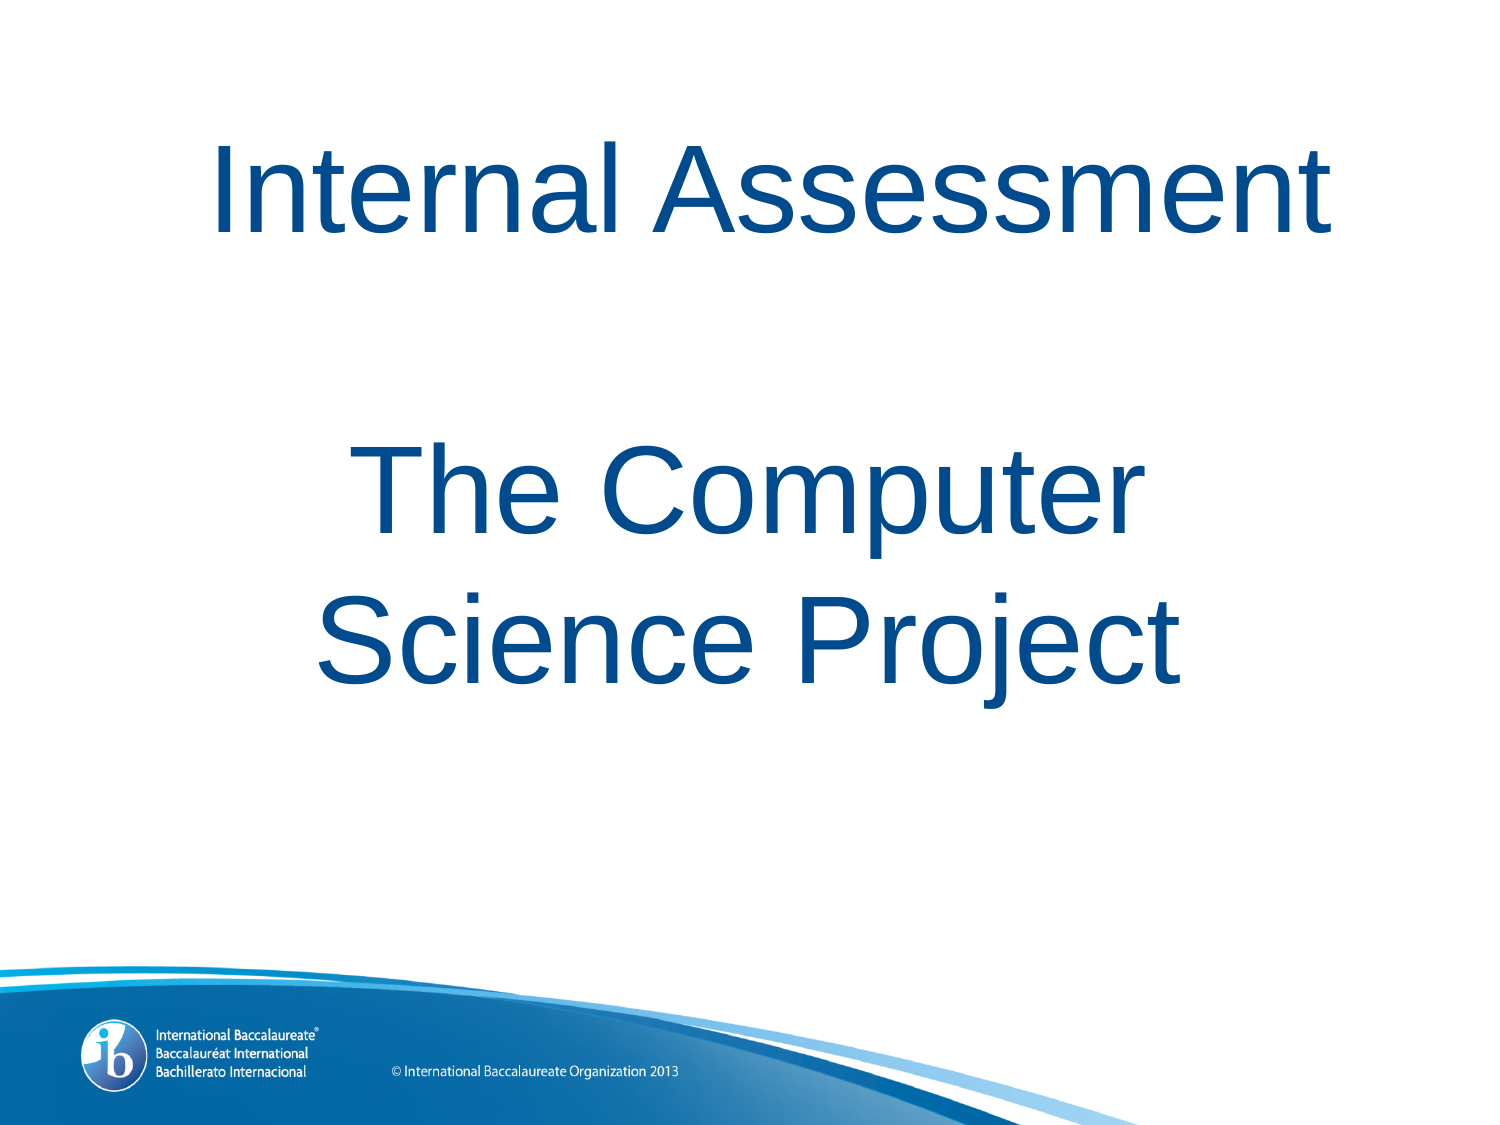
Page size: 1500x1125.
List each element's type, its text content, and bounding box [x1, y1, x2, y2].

list The Computer Science Project [167, 408, 1329, 831]
picture [0, 941, 1500, 1125]
text_box Internal Assessment [157, 100, 1419, 266]
